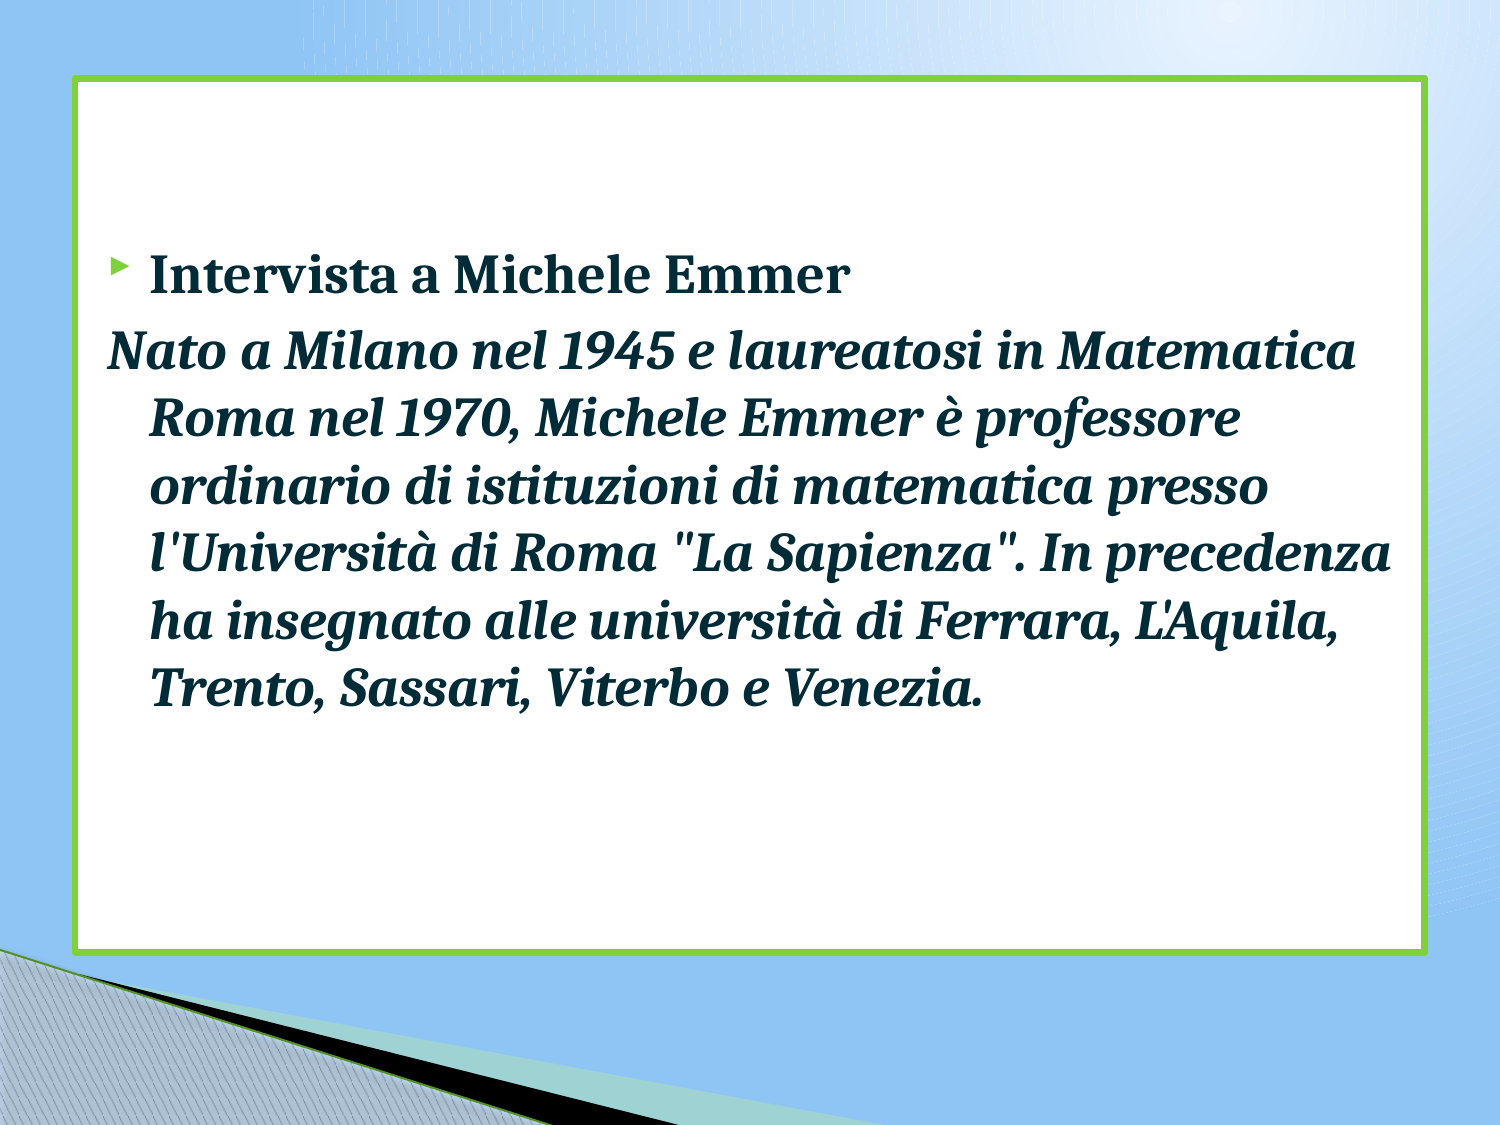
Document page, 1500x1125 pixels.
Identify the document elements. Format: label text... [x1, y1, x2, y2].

list Intervista a Michele Emmer Nato a Milano nel 1945 e laureatosi in Matematica Roma nel 1970, Michele Emmer è professore ordinario di istituzioni di matematica presso l'Università di Roma "La Sapienza". In precedenza ha insegnato alle università di Ferrara, L'Aquila, Trento, Sassari, Viterbo e Venezia. [72, 75, 1428, 956]
